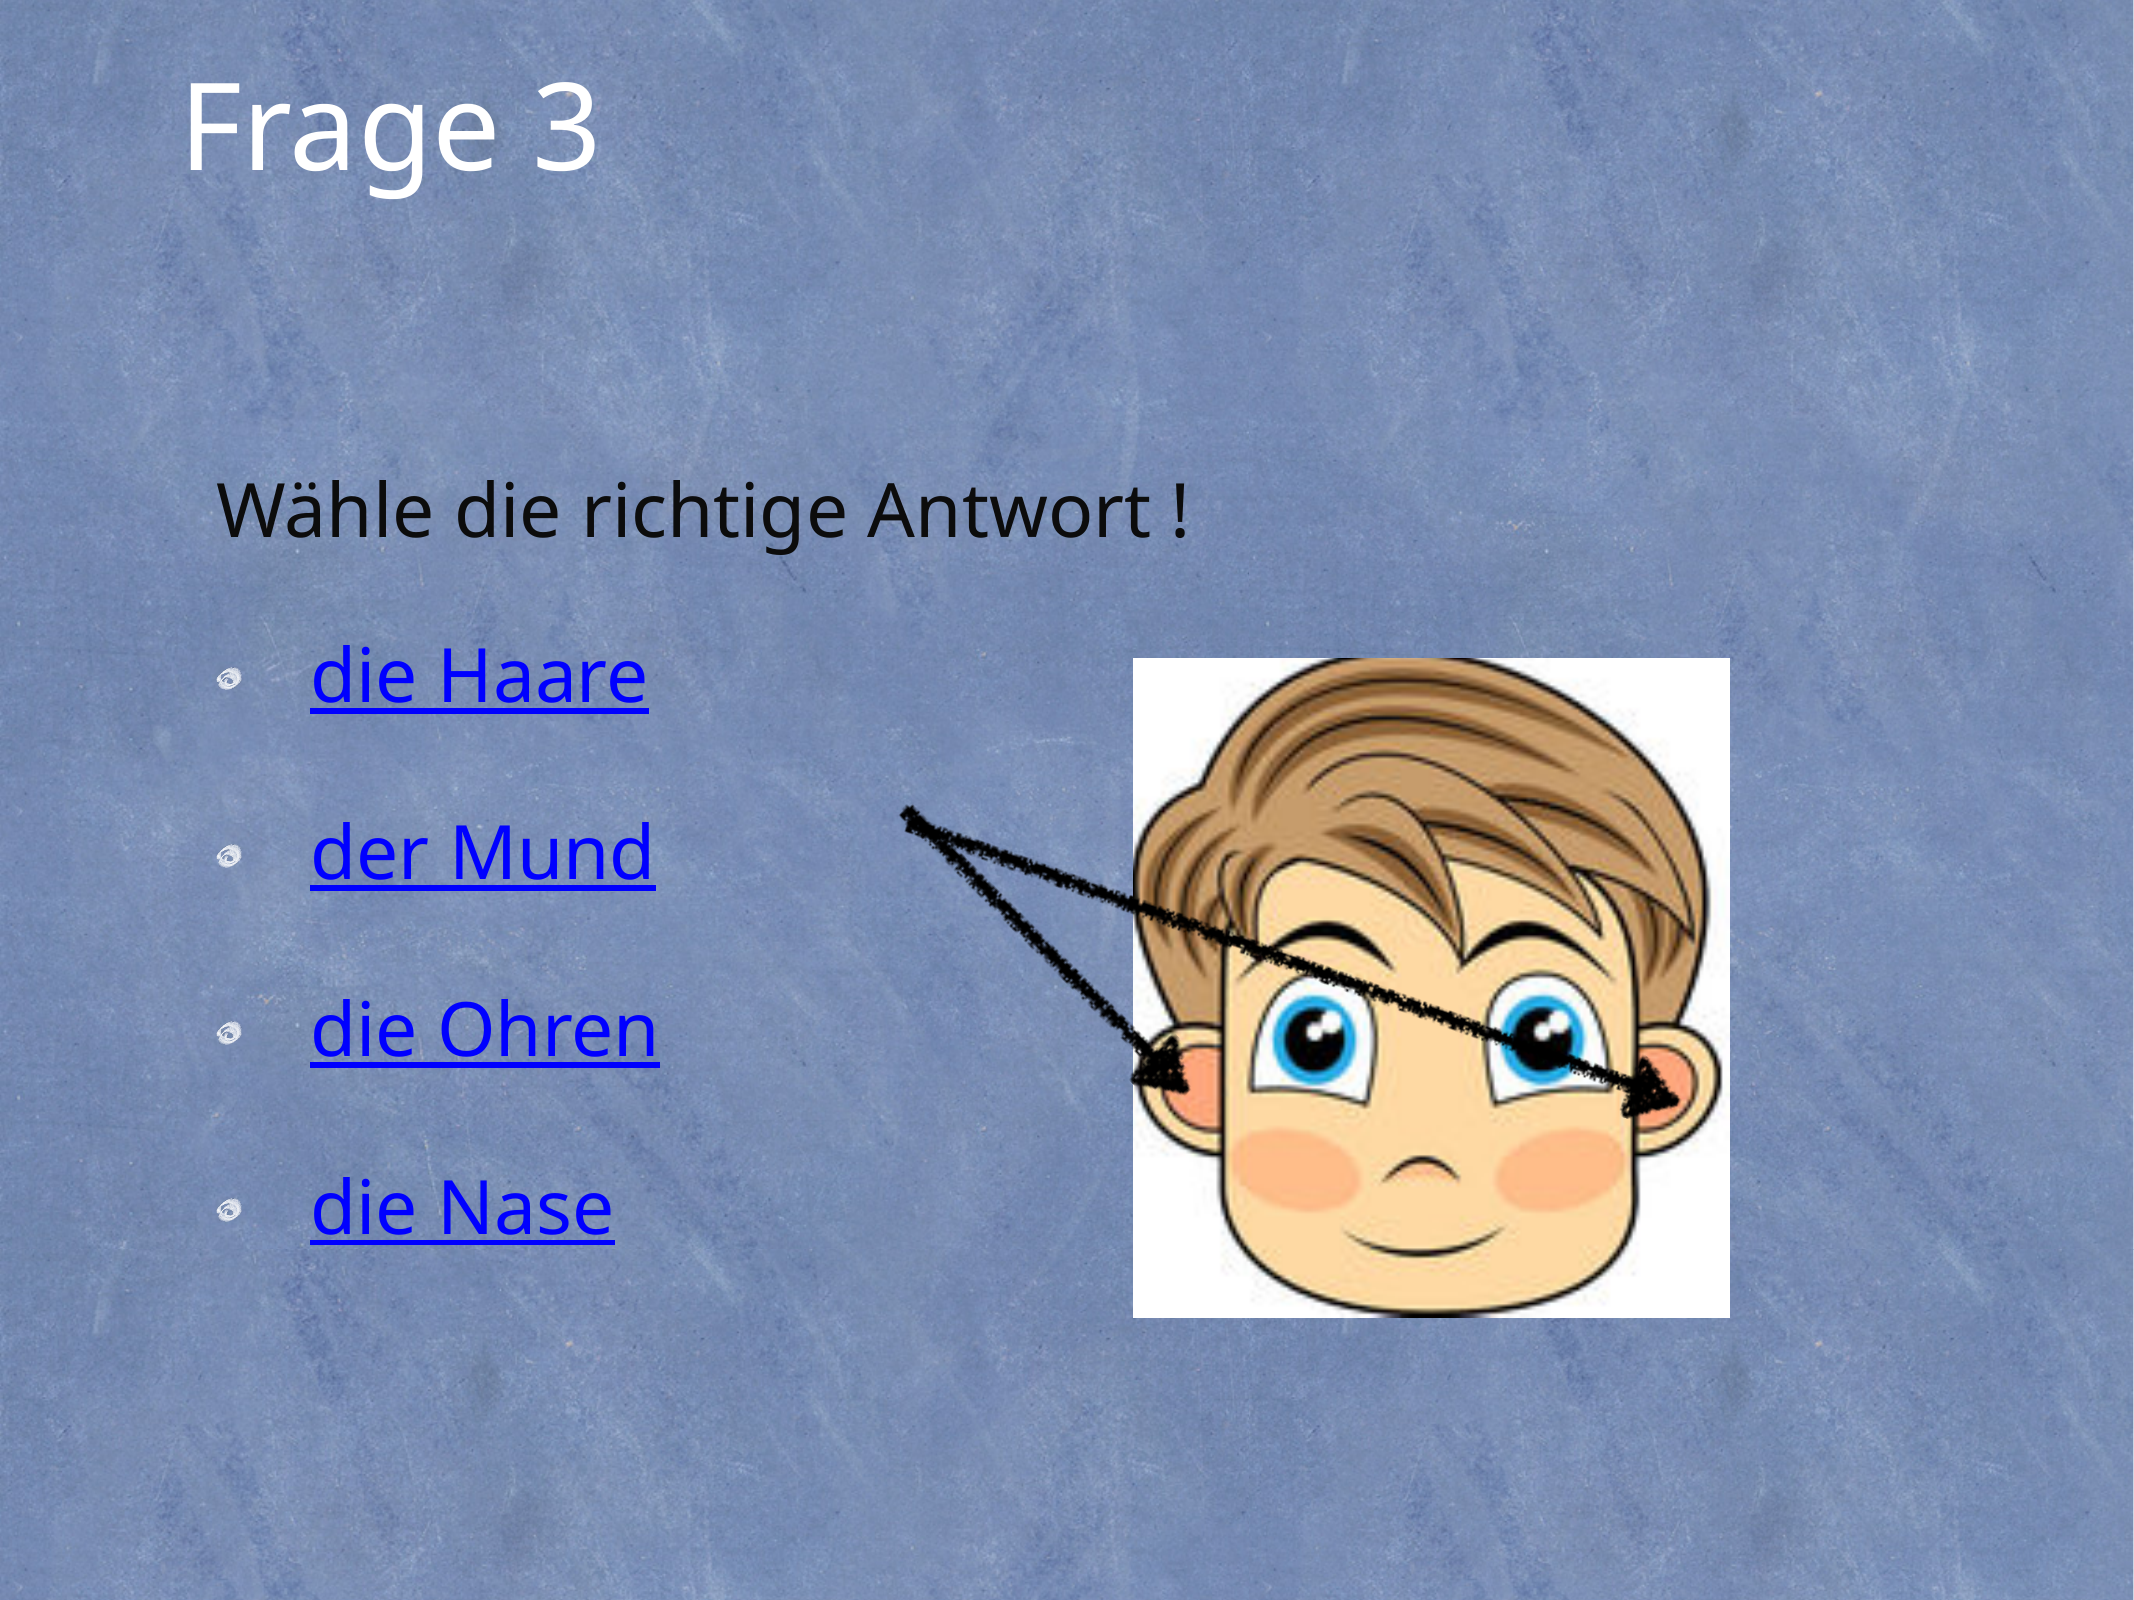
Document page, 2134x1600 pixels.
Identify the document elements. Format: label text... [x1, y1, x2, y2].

title Frage 3 [170, 35, 1592, 209]
subtitle Wähle die richtige Antwort ! die Haare der Mund die Ohren die Nase [207, 453, 1926, 1397]
picture [0, 0, 2134, 1600]
